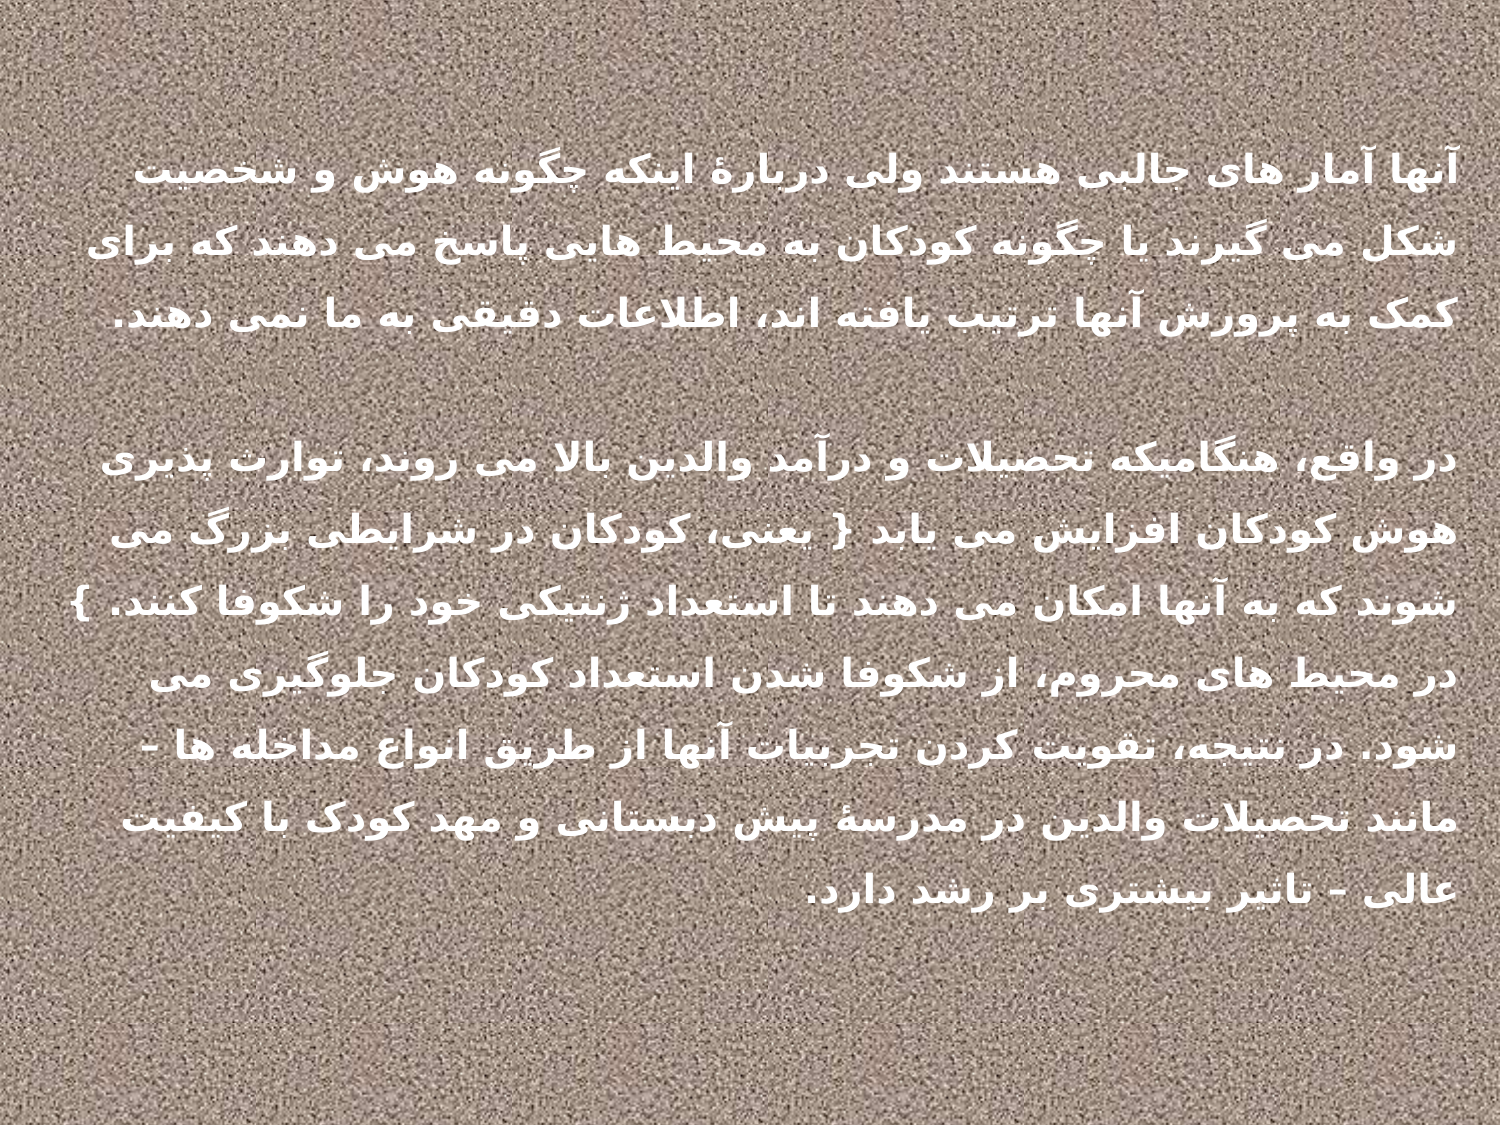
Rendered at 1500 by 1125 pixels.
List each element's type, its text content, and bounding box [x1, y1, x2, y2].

slide_number 51 [1417, 1068, 1494, 1114]
list آنها آمار های جالبی هستند ولی دربارۀ اینکه چگونه هوش و شخصیت شکل می گیرند یا چگونه کودکان به محیط هایی پاسخ می دهند که برای کمک به پرورش آنها ترتیب یافته اند، اطلاعات دقیقی به ما نمی دهند. در واقع، هنگامیکه تحصیلات و درآمد والدین بالا می روند، توارث پذیری هوش کودکان افزایش می یابد { یعنی، کودکان در شرایطی بزرگ می شوند که به آنها امکان می دهند تا استعداد ژنتیکی خود را شکوفا کنند. } در محیط های محروم، از شکوفا شدن استعداد کودکان جلوگیری می شود. در نتیجه، تقویت کردن تجربیات آنها از طریق انواع مداخله ها – مانند تحصیلات والدین در مدرسۀ پیش دبستانی و مهد کودک با کیفیت عالی – تاثیر بیشتری بر رشد دارد. [24, 112, 1475, 1025]
picture [0, 0, 1500, 1125]
footer www.modirkade.ir [212, 1050, 904, 1095]
